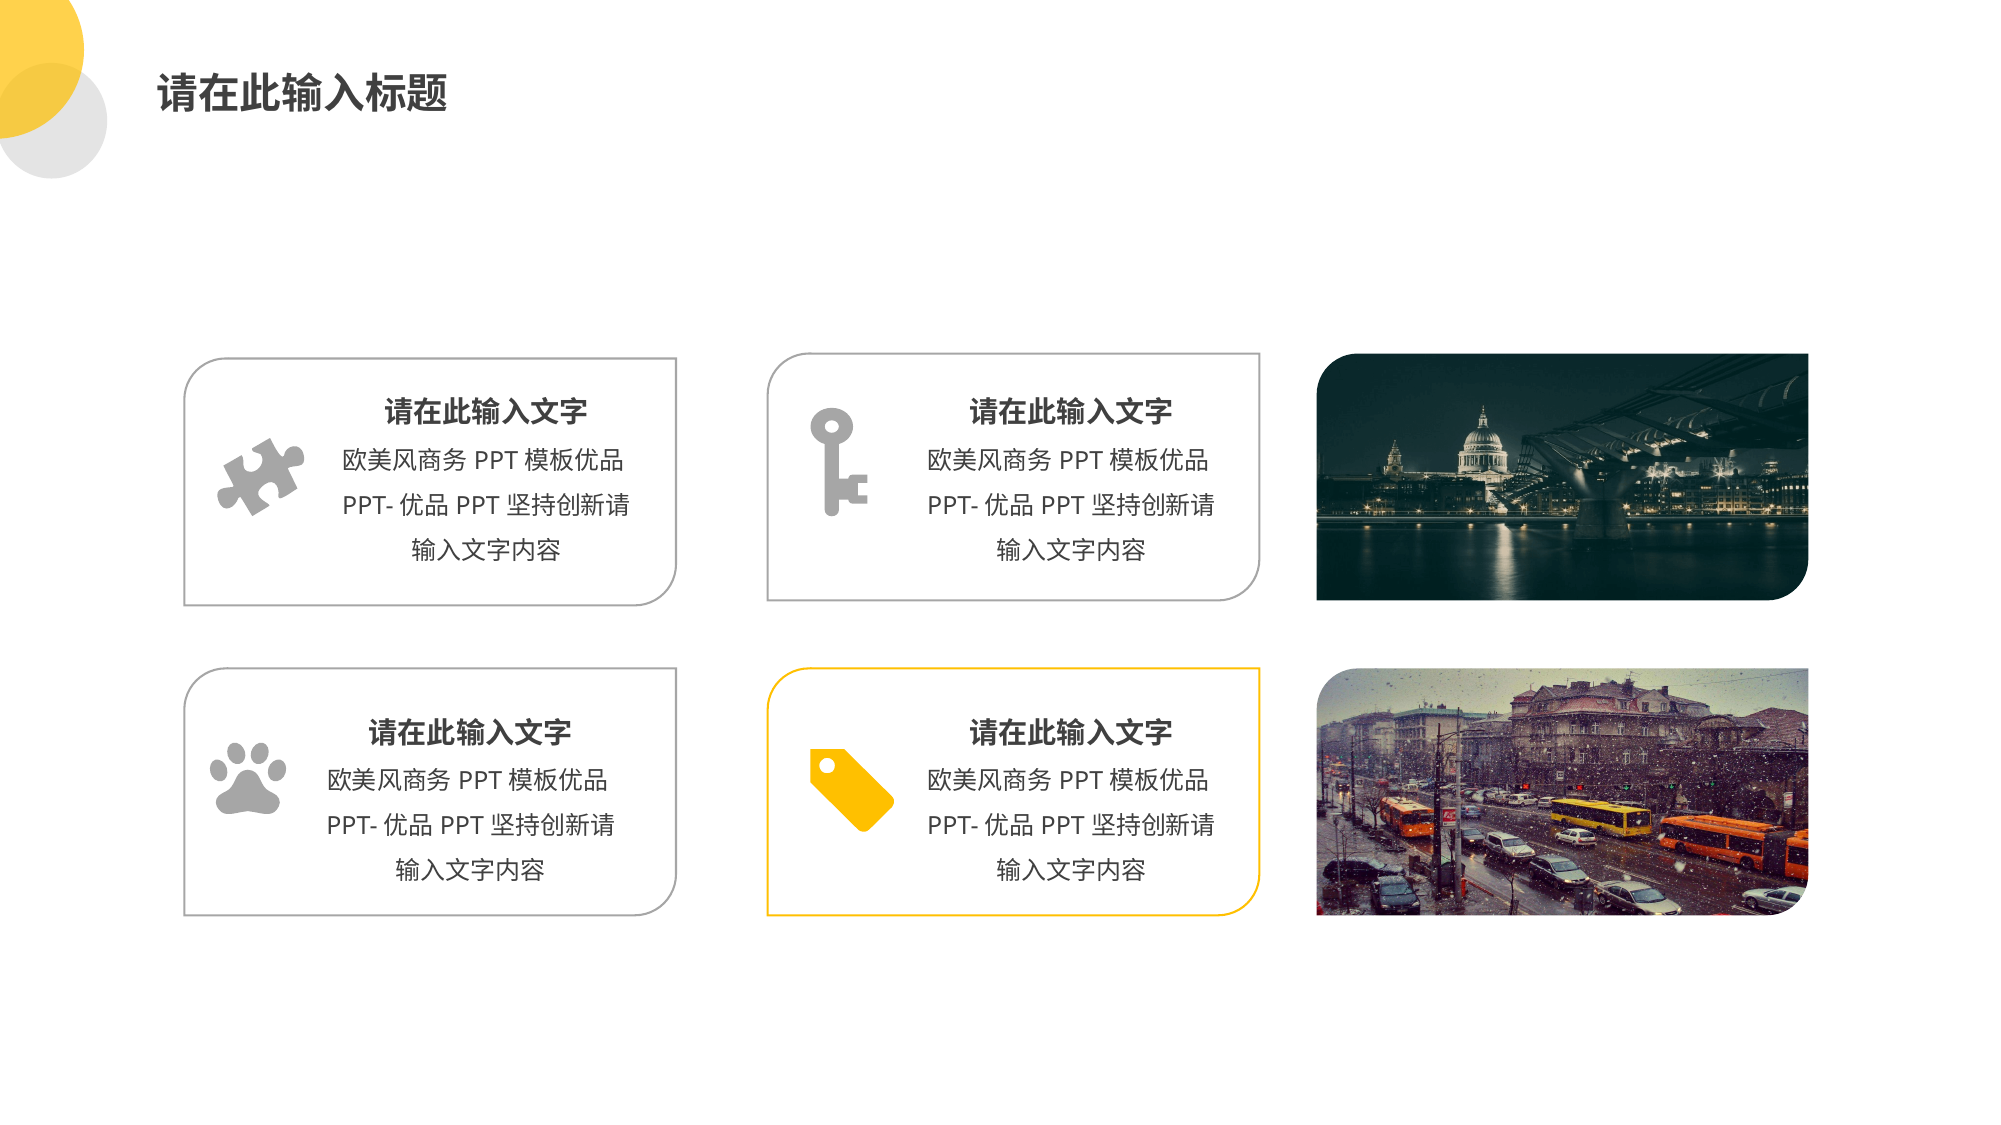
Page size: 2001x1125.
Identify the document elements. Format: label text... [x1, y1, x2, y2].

text_box [183, 667, 678, 917]
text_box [208, 741, 288, 817]
text_box 请在此输入文字 [954, 706, 1189, 757]
text_box [766, 667, 1261, 917]
text_box 请在此输入标题 [141, 59, 464, 124]
text_box [217, 438, 305, 517]
text_box 欧美风商务PPT模板优品PPT-优品PPT坚持创新请输入文字内容 [906, 742, 1237, 892]
text_box [183, 357, 678, 607]
text_box 欧美风商务PPT模板优品PPT-优品PPT坚持创新请输入文字内容 [305, 742, 636, 892]
text_box [810, 749, 894, 832]
text_box 请在此输入文字 [954, 386, 1189, 437]
text_box 请在此输入文字 [353, 706, 588, 757]
text_box [766, 352, 1261, 602]
text_box [810, 407, 868, 517]
text_box 请在此输入文字 [369, 386, 604, 437]
text_box 欧美风商务PPT模板优品PPT-优品PPT坚持创新请输入文字内容 [321, 422, 652, 572]
text_box [1315, 667, 1810, 917]
text_box [1315, 352, 1810, 602]
text_box 欧美风商务PPT模板优品PPT-优品PPT坚持创新请输入文字内容 [906, 422, 1237, 572]
